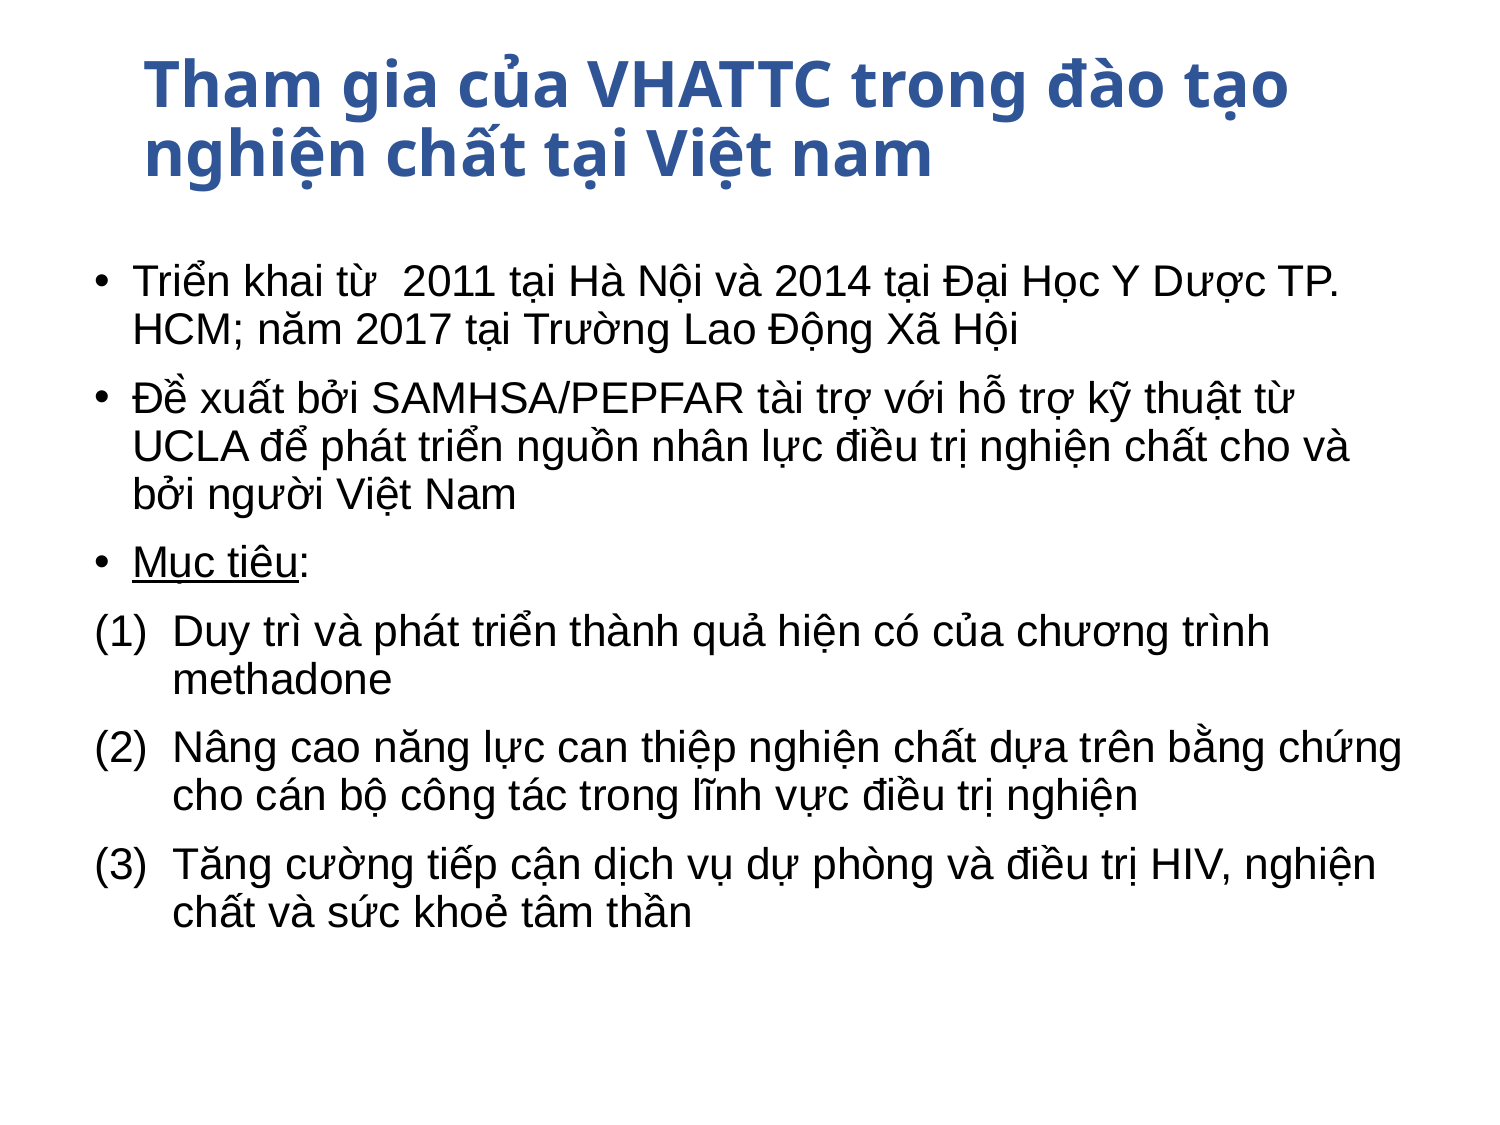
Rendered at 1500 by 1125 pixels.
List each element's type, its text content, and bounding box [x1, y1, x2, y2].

list Triển khai từ 2011 tại Hà Nội và 2014 tại Đại Học Y Dược TP. HCM; năm 2017 tại Trường Lao Động Xã Hội Đề̀ xuất bởi SAMHSA/PEPFAR tài trợ với hỗ trợ kỹ thuật từ UCLA để phát triển nguồn nhân lực điều trị nghiện chất cho và bởi người Việt Nam Mục tiêu: Duy trì và phát triển thành quả hiện có của chương trình methadone Nâng cao năng lực can thiệp nghiện chất dựa trên bằng chứng cho cán bộ công tác trong lĩnh vực điều trị nghiện Tăng cường tiếp cận dịch vụ dự phòng và điều trị HIV, nghiện chất và sức khoẻ tâm thần [79, 251, 1430, 893]
title Tham gia của VHATTC trong đào tạo nghiện chất tại Việt nam [128, 43, 1443, 200]
